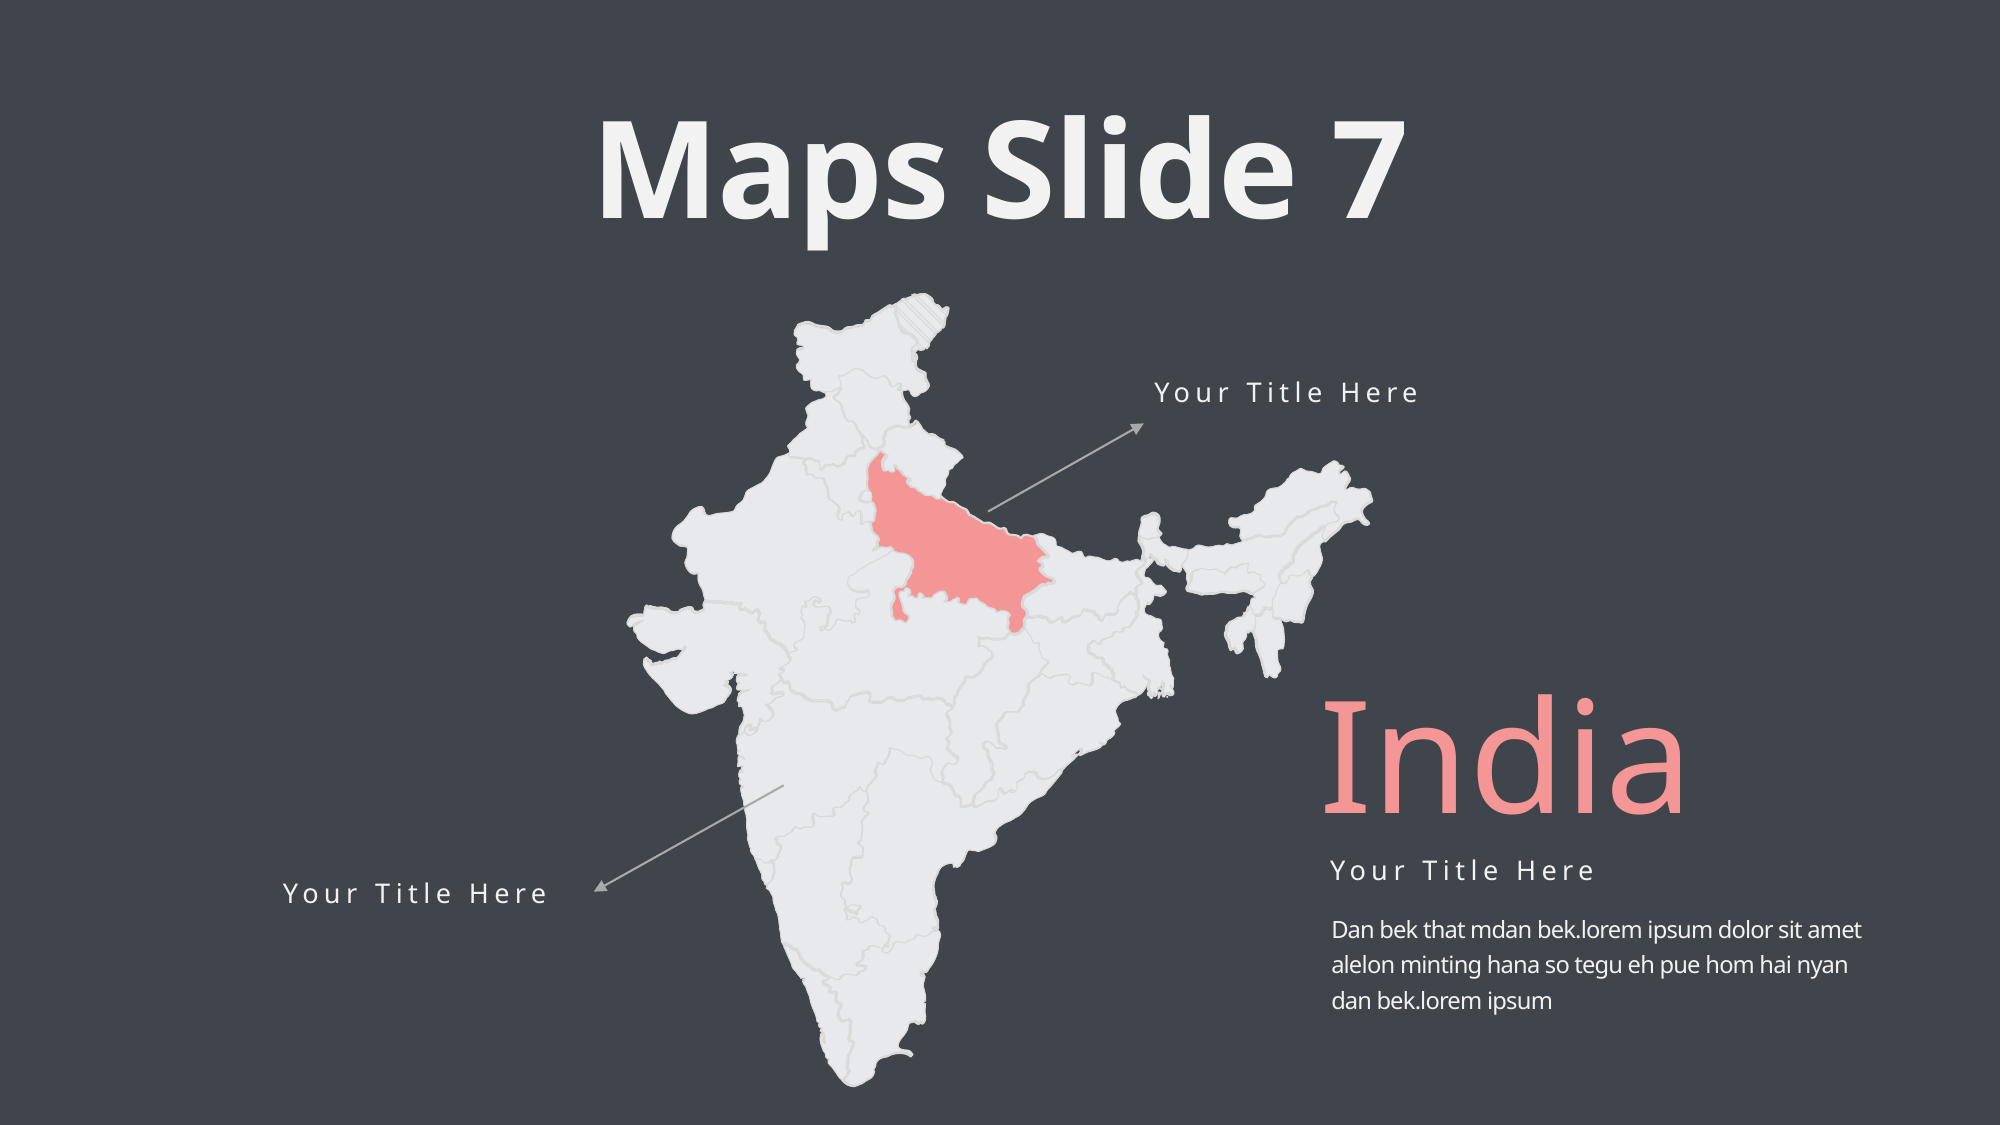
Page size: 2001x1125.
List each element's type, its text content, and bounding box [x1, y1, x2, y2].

text_box [593, 872, 627, 892]
text_box Your Title Here [1373, 371, 1456, 412]
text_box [627, 293, 1373, 1087]
text_box Dan bek that mdan bek.lorem ipsum dolor sit amet alelon minting hana so tegu eh pue hom hai nyan dan bek.lorem ipsum [1373, 900, 1903, 1022]
text_box Maps Slide 7 [534, 79, 1466, 251]
text_box Your Title Here [1373, 848, 1632, 890]
text_box India [1373, 653, 1881, 850]
text_box Your Title Here [270, 871, 576, 913]
